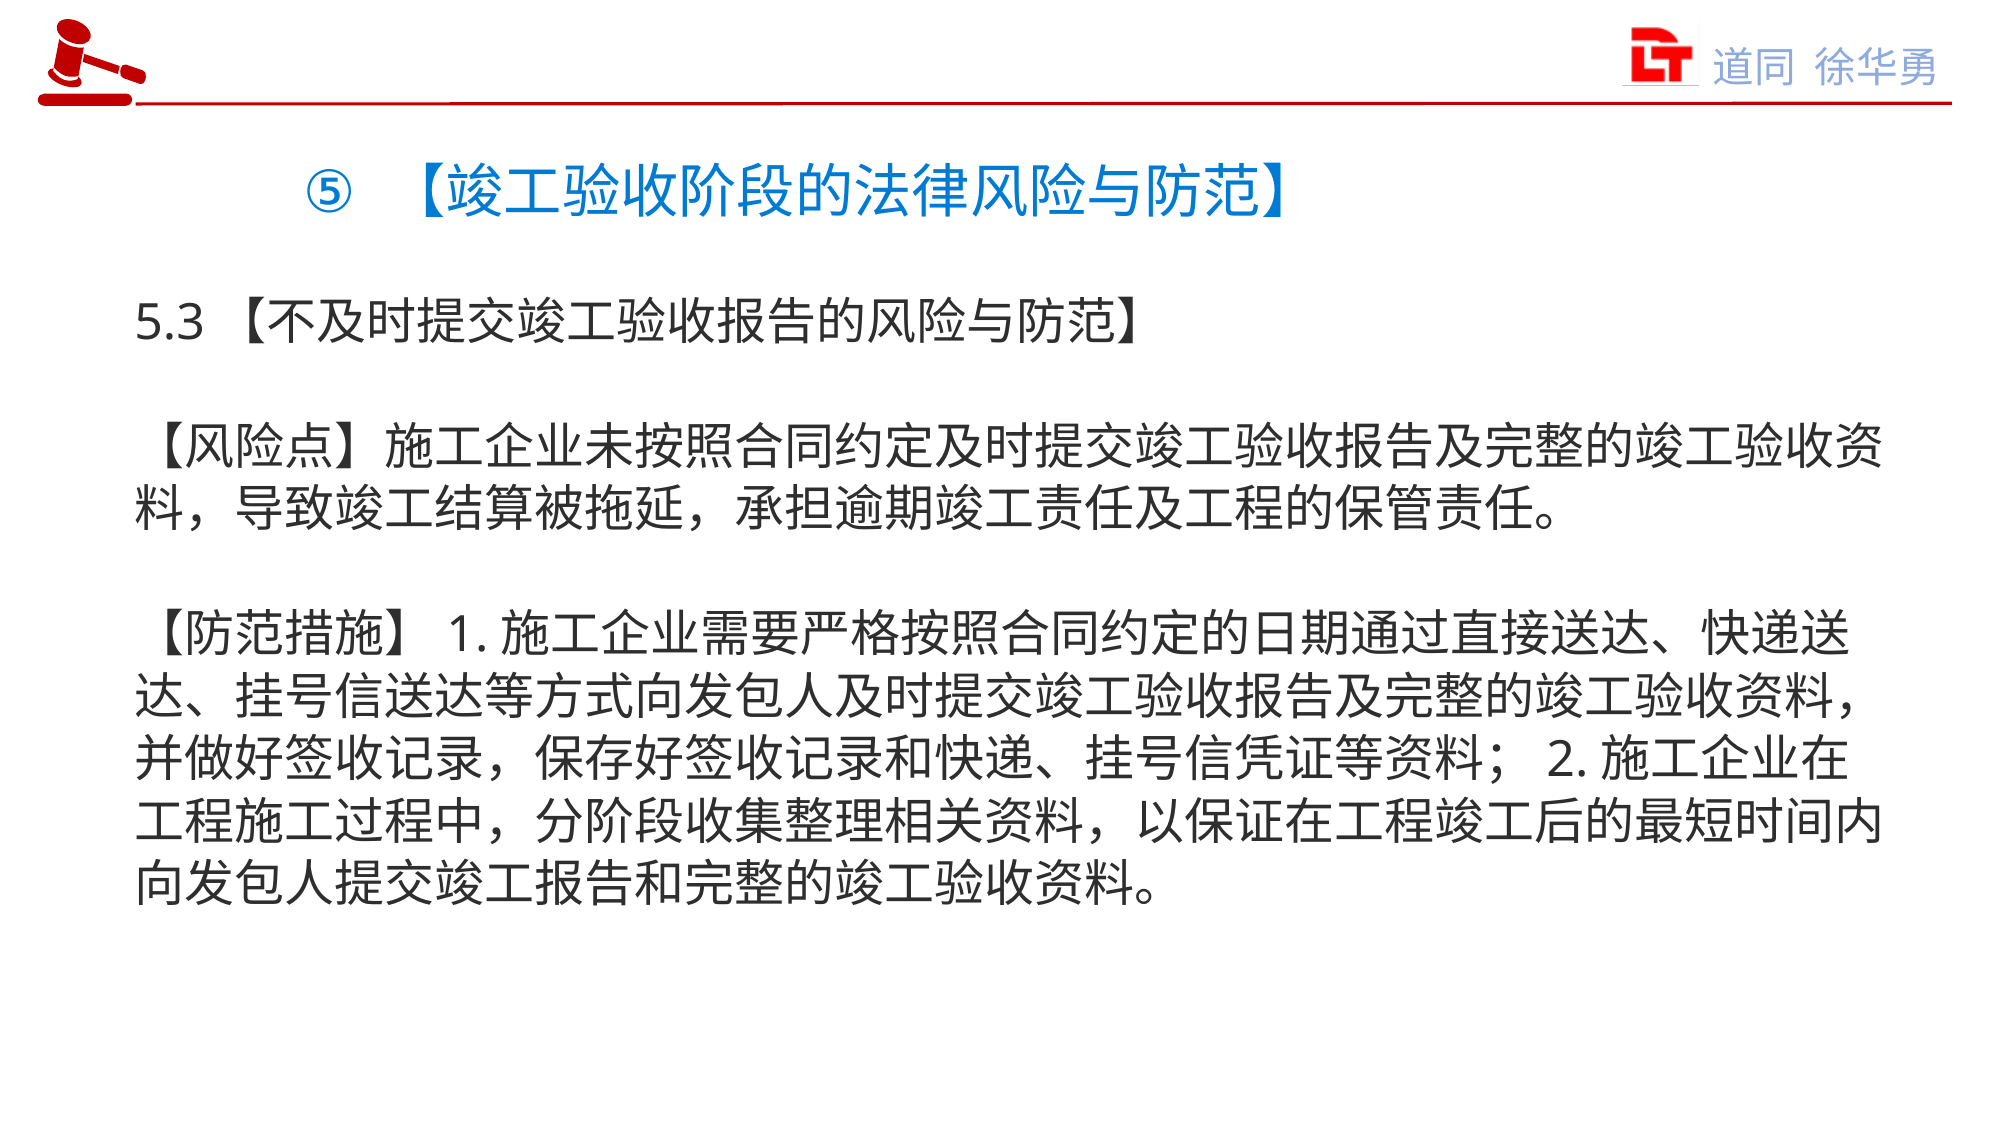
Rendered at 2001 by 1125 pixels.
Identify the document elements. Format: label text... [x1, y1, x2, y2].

picture [1622, 19, 1699, 97]
text_box 【竣工验收阶段的法律风险与防范】 5.3【不及时提交竣工验收报告的风险与防范】 【风险点】施工企业未按照合同约定及时提交竣工验收报告及完整的竣工验收资料，导致竣工结算被拖延，承担逾期竣工责任及工程的保管责任。 【防范措施】1.施工企业需要严格按照合同约定的日期通过直接送达、快递送达、挂号信送达等方式向发包人及时提交竣工验收报告及完整的竣工验收资料，并做好签收记录，保存好签收记录和快递、挂号信凭证等资料；2.施工企业在工程施工过程中，分阶段收集整理相关资料，以保证在工程竣工后的最短时间内向发包人提交竣工报告和完整的竣工验收资料。 [119, 154, 1900, 920]
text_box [37, 17, 1954, 106]
